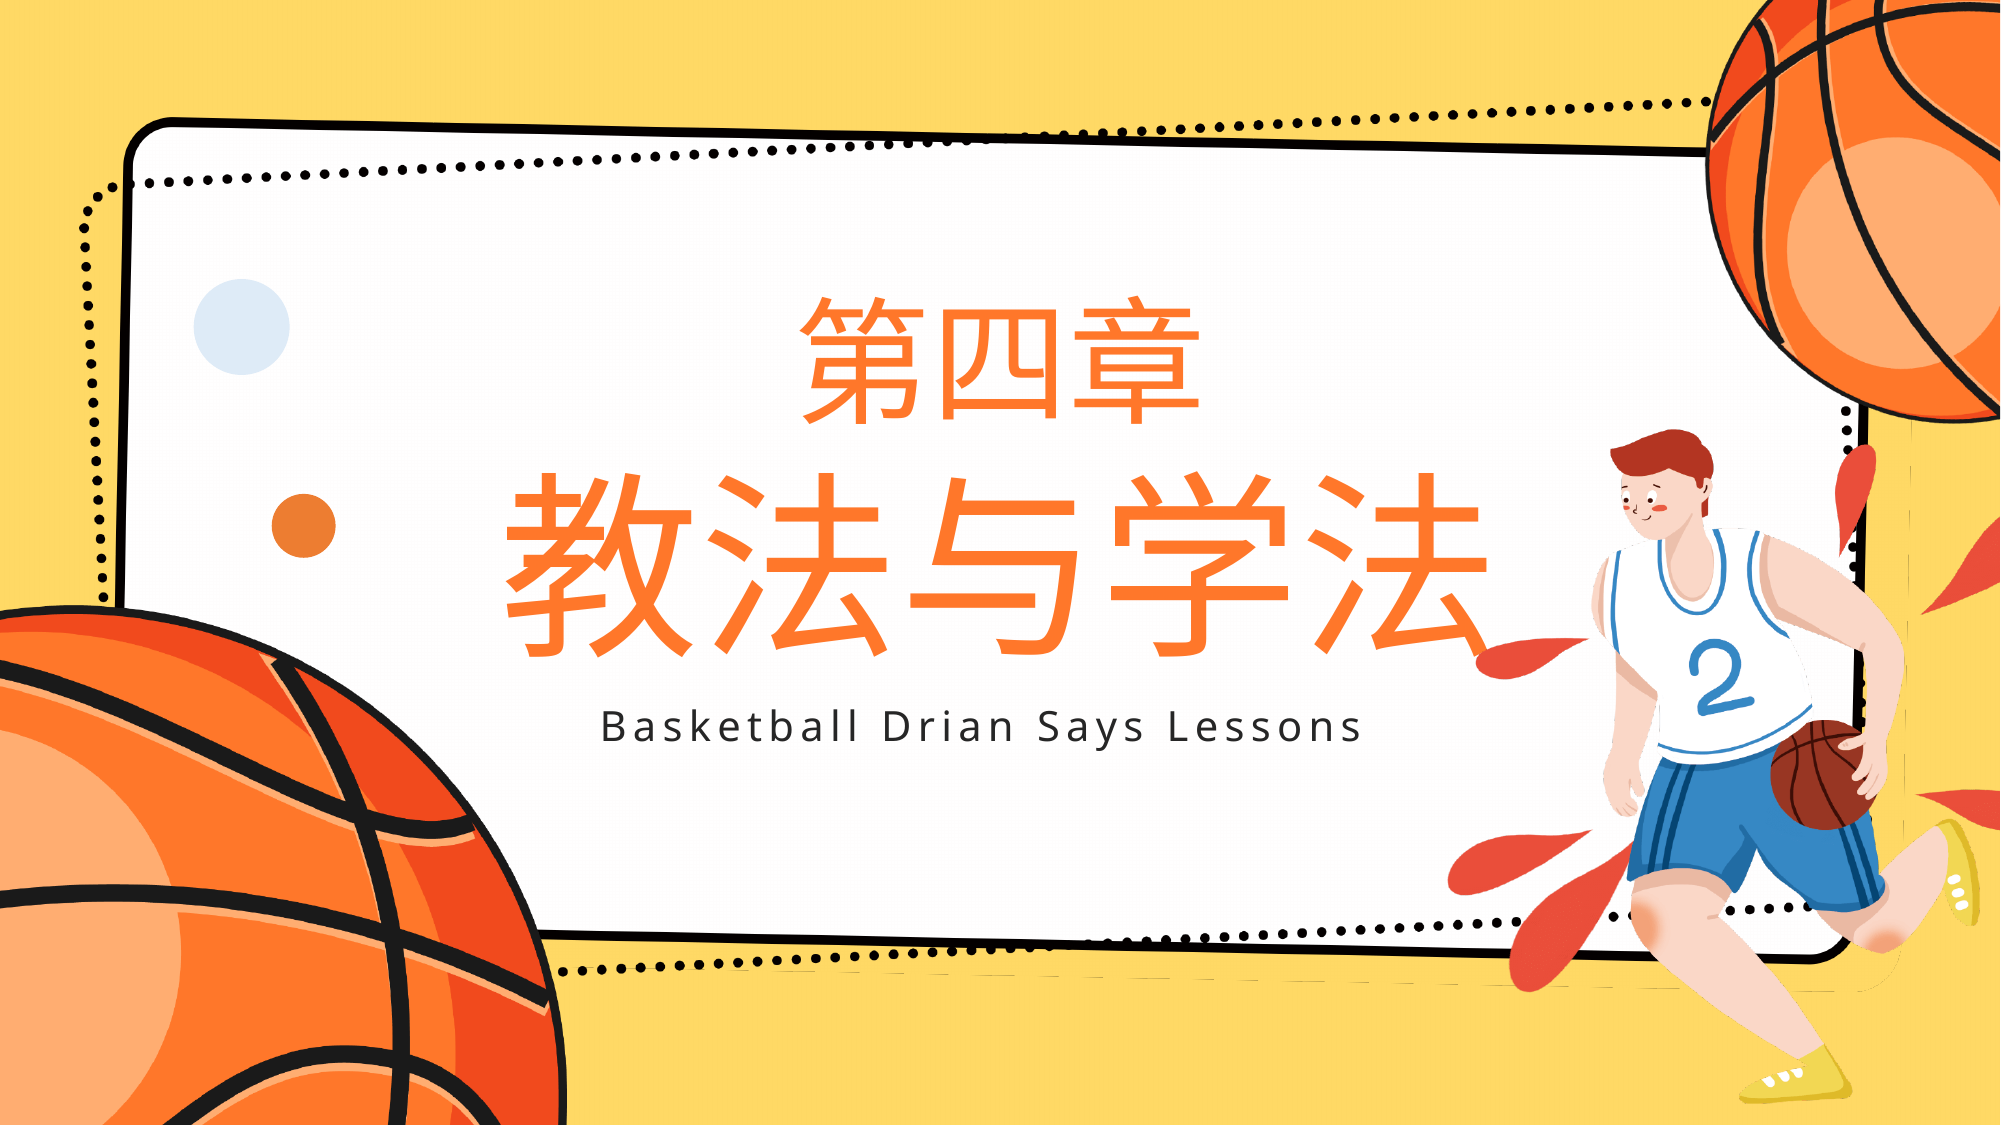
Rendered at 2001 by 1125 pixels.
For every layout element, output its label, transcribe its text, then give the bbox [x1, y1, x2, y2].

text_box 第四章 [458, 268, 1542, 449]
text_box [192, 278, 291, 376]
text_box Basketball Drian Says Lessons [584, 691, 1403, 757]
picture [0, 0, 2001, 1125]
text_box 教法与学法 [458, 449, 1403, 690]
text_box [270, 492, 337, 559]
